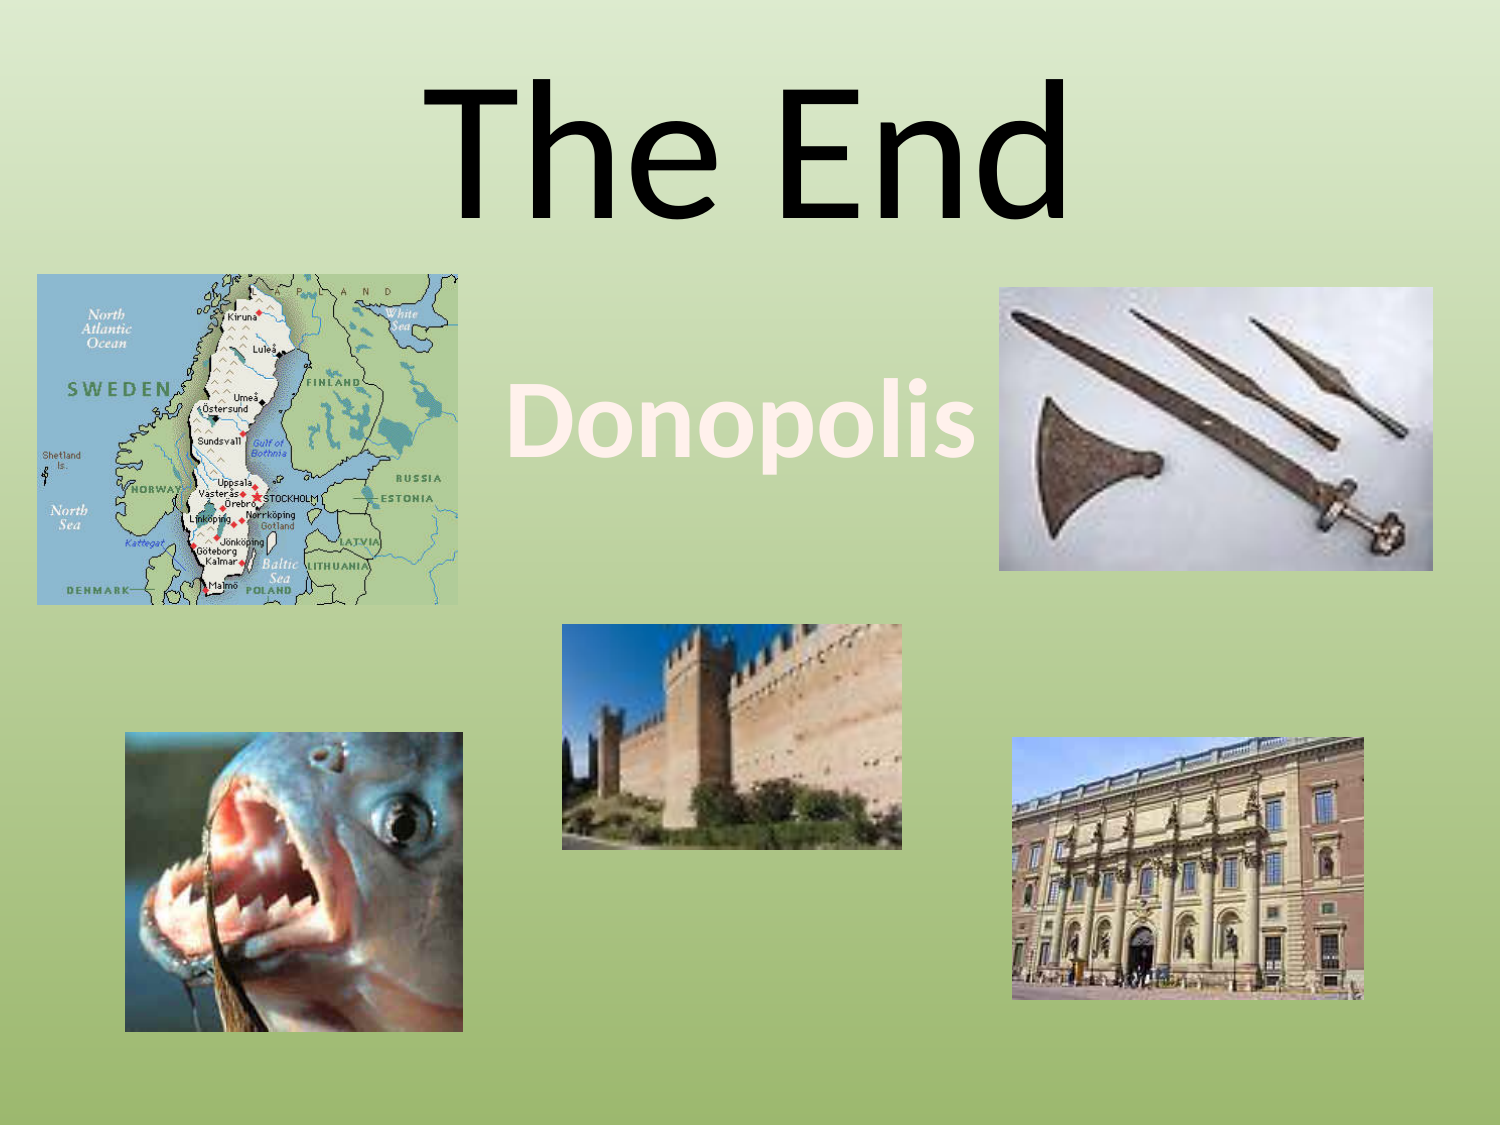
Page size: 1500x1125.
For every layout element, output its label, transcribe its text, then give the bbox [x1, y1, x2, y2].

picture [124, 732, 463, 1032]
title The End [75, 45, 1425, 233]
picture [37, 274, 458, 605]
text_box Donopolis [489, 337, 994, 488]
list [562, 624, 902, 851]
picture [1012, 737, 1365, 1001]
picture [999, 287, 1433, 572]
